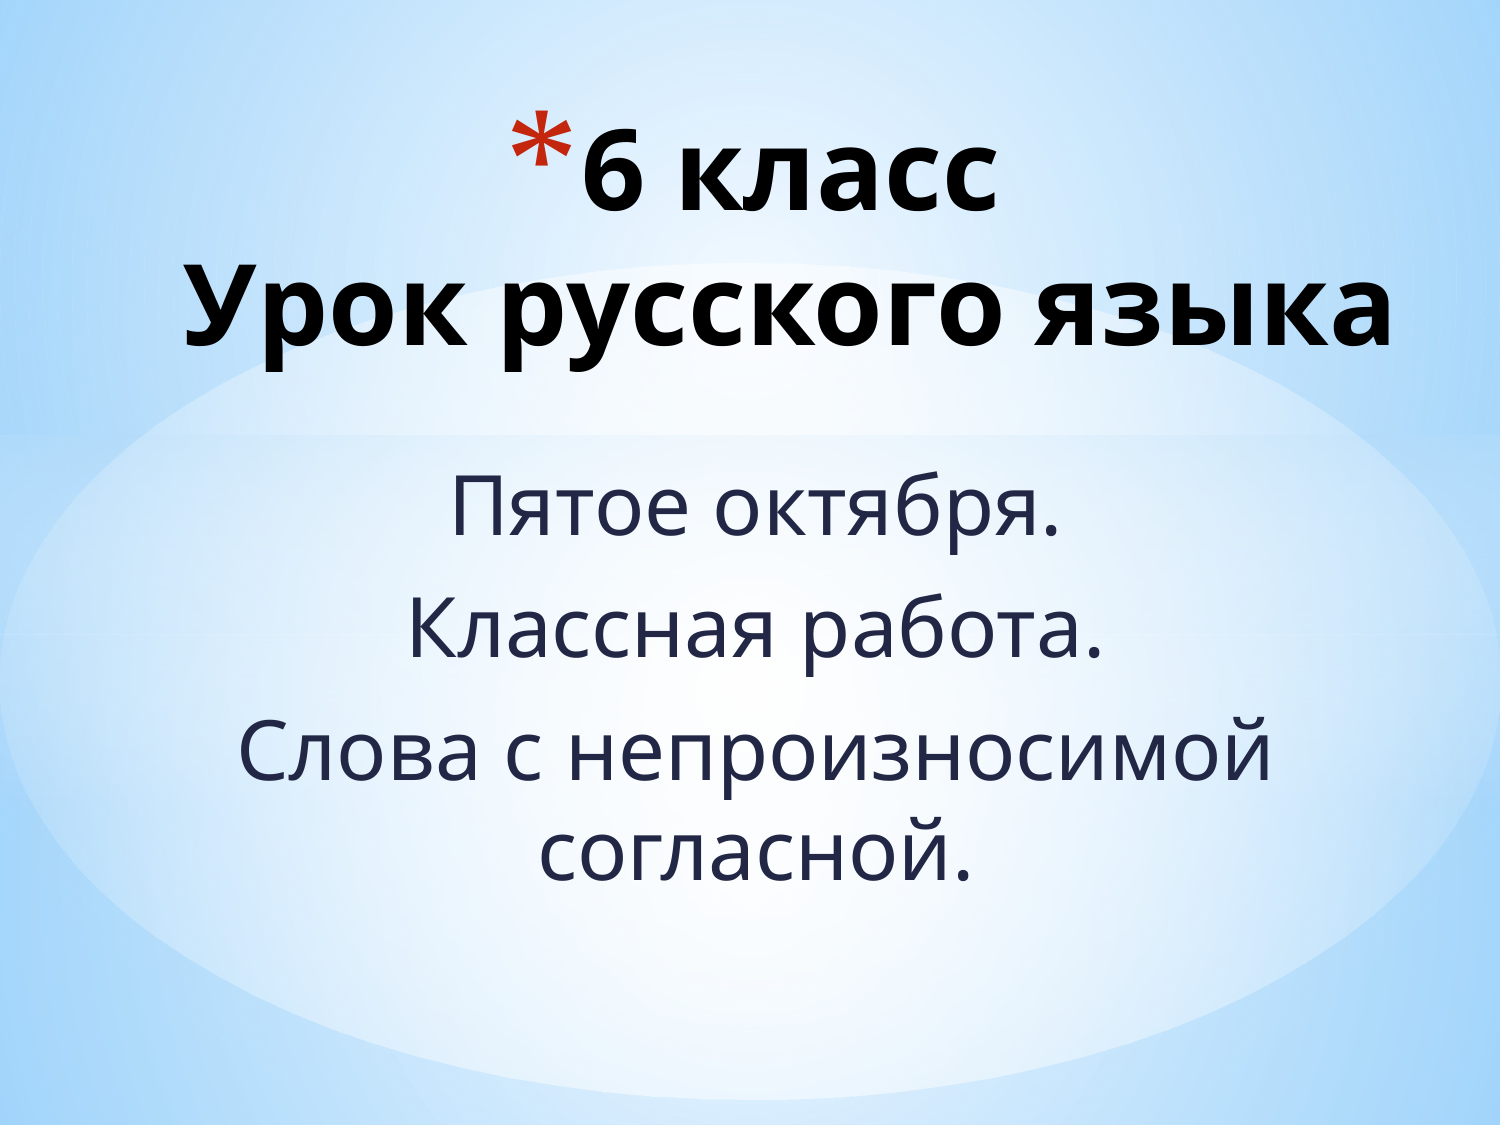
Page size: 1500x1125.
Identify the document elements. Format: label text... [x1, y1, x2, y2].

title 6 класс Урок русского языка [53, 90, 1424, 539]
subtitle Пятое октября. Классная работа. Слова с непроизносимой согласной. [123, 539, 1388, 974]
